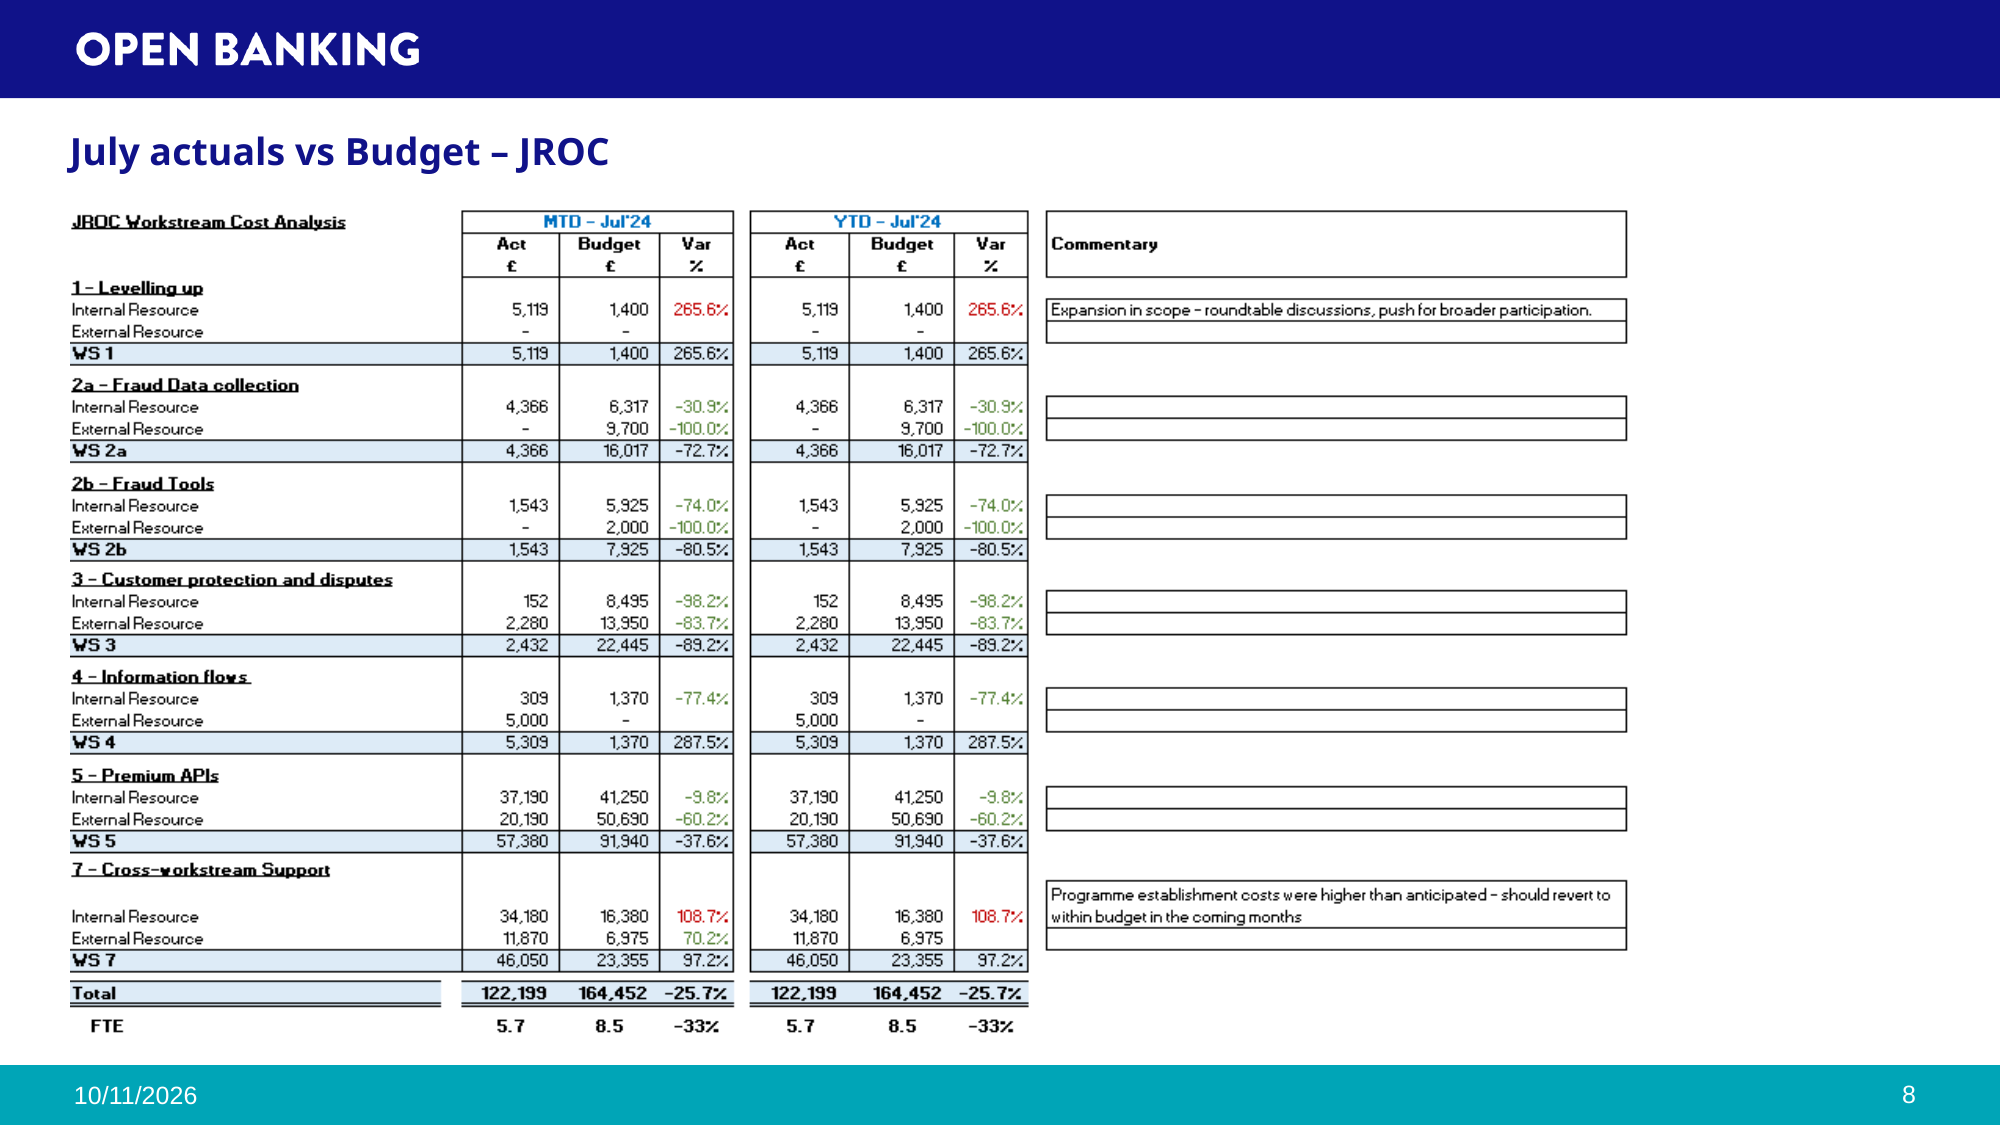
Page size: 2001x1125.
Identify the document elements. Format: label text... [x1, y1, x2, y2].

picture [43, 0, 452, 99]
slide_number 8 [1412, 1064, 1932, 1124]
title July actuals vs Budget – JROC [54, 125, 1629, 207]
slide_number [59, 1065, 509, 1125]
picture [70, 206, 1629, 1045]
footer [662, 1064, 1338, 1124]
